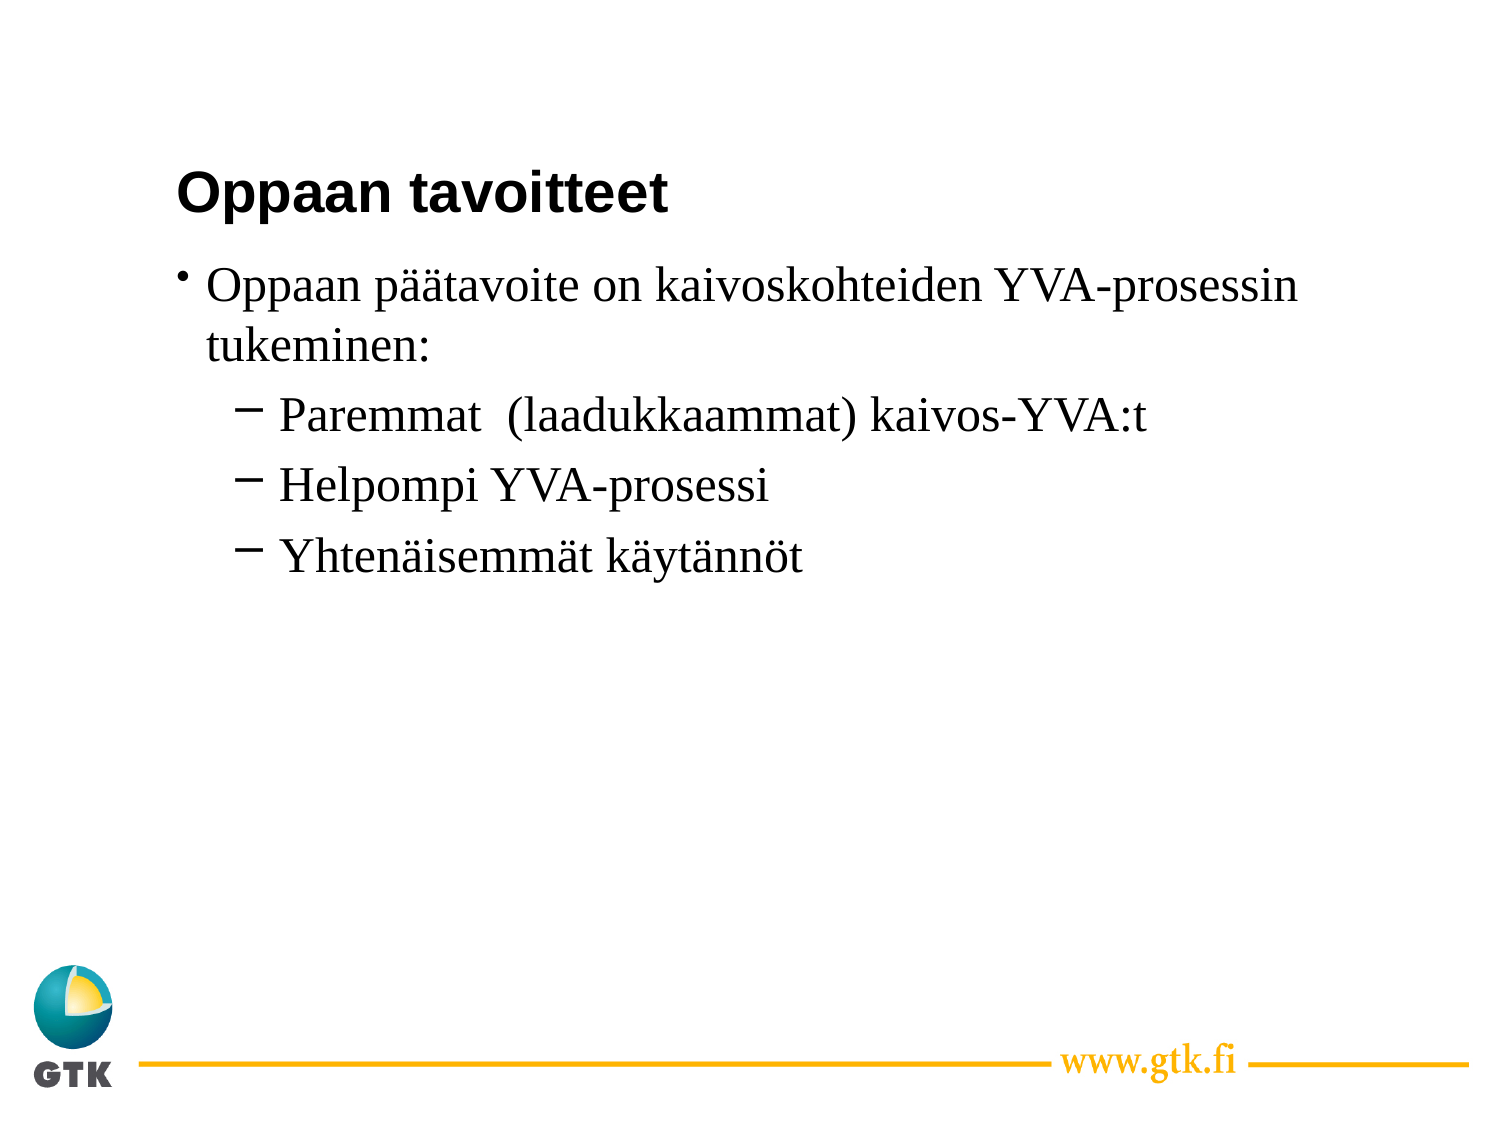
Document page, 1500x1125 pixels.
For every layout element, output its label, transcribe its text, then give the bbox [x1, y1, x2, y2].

picture [28, 952, 118, 1094]
picture [131, 1032, 1478, 1092]
list Oppaan päätavoite on kaivoskohteiden YVA-prosessin tukeminen: Paremmat (laadukkaammat) kaivos-YVA:t Helpompi YVA-prosessi Yhtenäisemmät käytännöt [161, 243, 1448, 1000]
title Oppaan tavoitteet [161, 31, 1448, 232]
